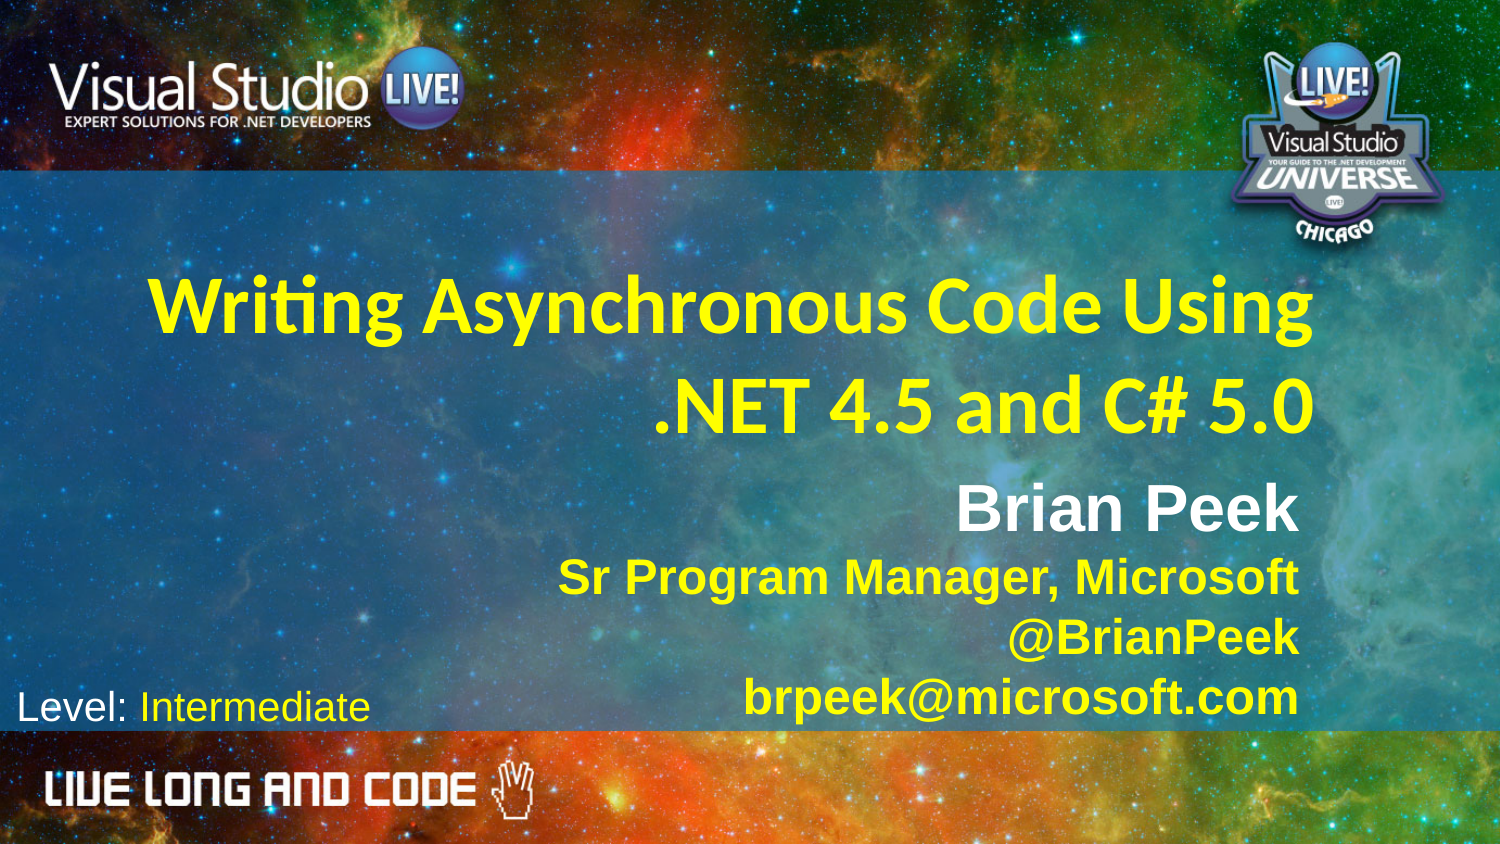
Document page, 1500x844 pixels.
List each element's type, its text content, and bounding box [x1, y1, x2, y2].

text_box Brian Peek Sr Program Manager, Microsoft @BrianPeek brpeek@microsoft.com [450, 457, 1314, 622]
picture [0, 0, 1500, 844]
text_box Writing Asynchronous Code Using .NET 4.5 and C# 5.0 [125, 296, 1330, 458]
text_box Level: Intermediate [1, 671, 387, 777]
